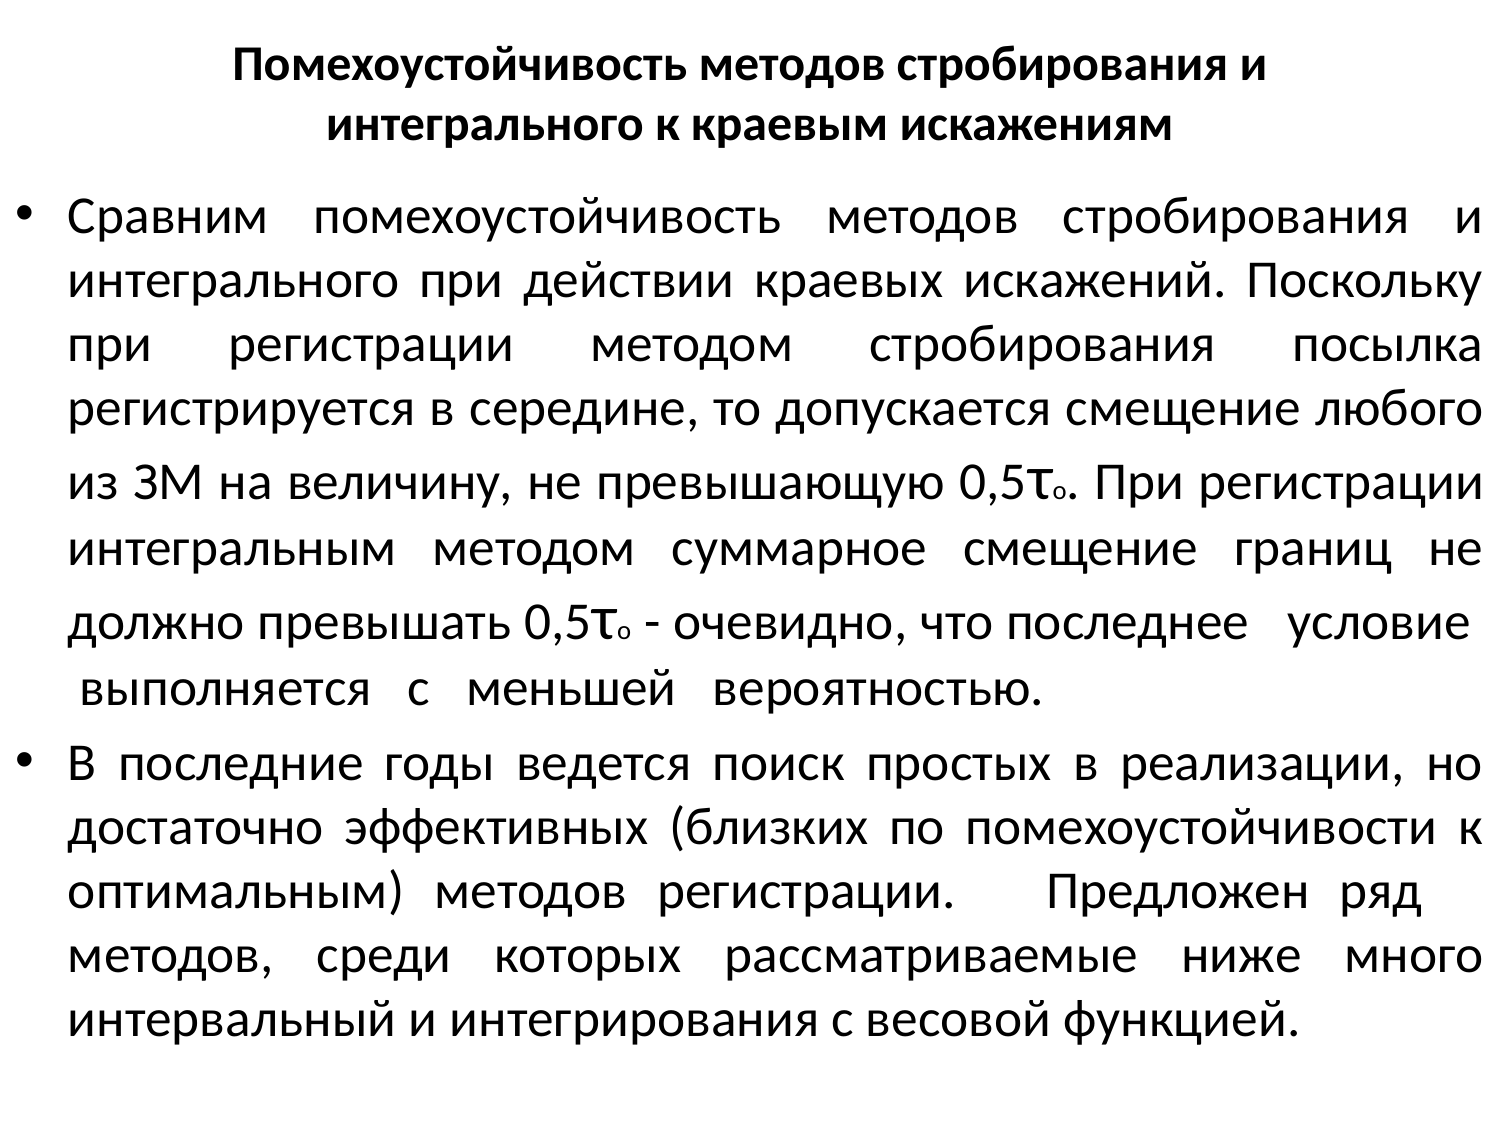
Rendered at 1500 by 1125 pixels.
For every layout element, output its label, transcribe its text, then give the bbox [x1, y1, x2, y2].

title Помехоустойчивость методов стробирования и интегрального к краевым искажениям [75, 45, 1425, 172]
list Сравним помехоустойчивость методов стробирования и интегрального при действии краевых искажений. Поскольку при регистрации методом стробирования посылка регистрируется в середине, то допускается смещение любого из ЗМ на величину, не превышающую 0,5τо. При регистрации интегральным методом суммарное смещение границ не должно превышать 0,5τо - очевидно, что последнее условие выполняется с меньшей вероятностью. В последние годы ведется поиск простых в реализации, но достаточно эффективных (близких по помехоустойчивости к оптимальным) методов регистрации. Предложен ряд методов, среди которых рассматриваемые ниже много интервальный и интегрирования с весовой функцией. [0, 172, 1500, 1125]
